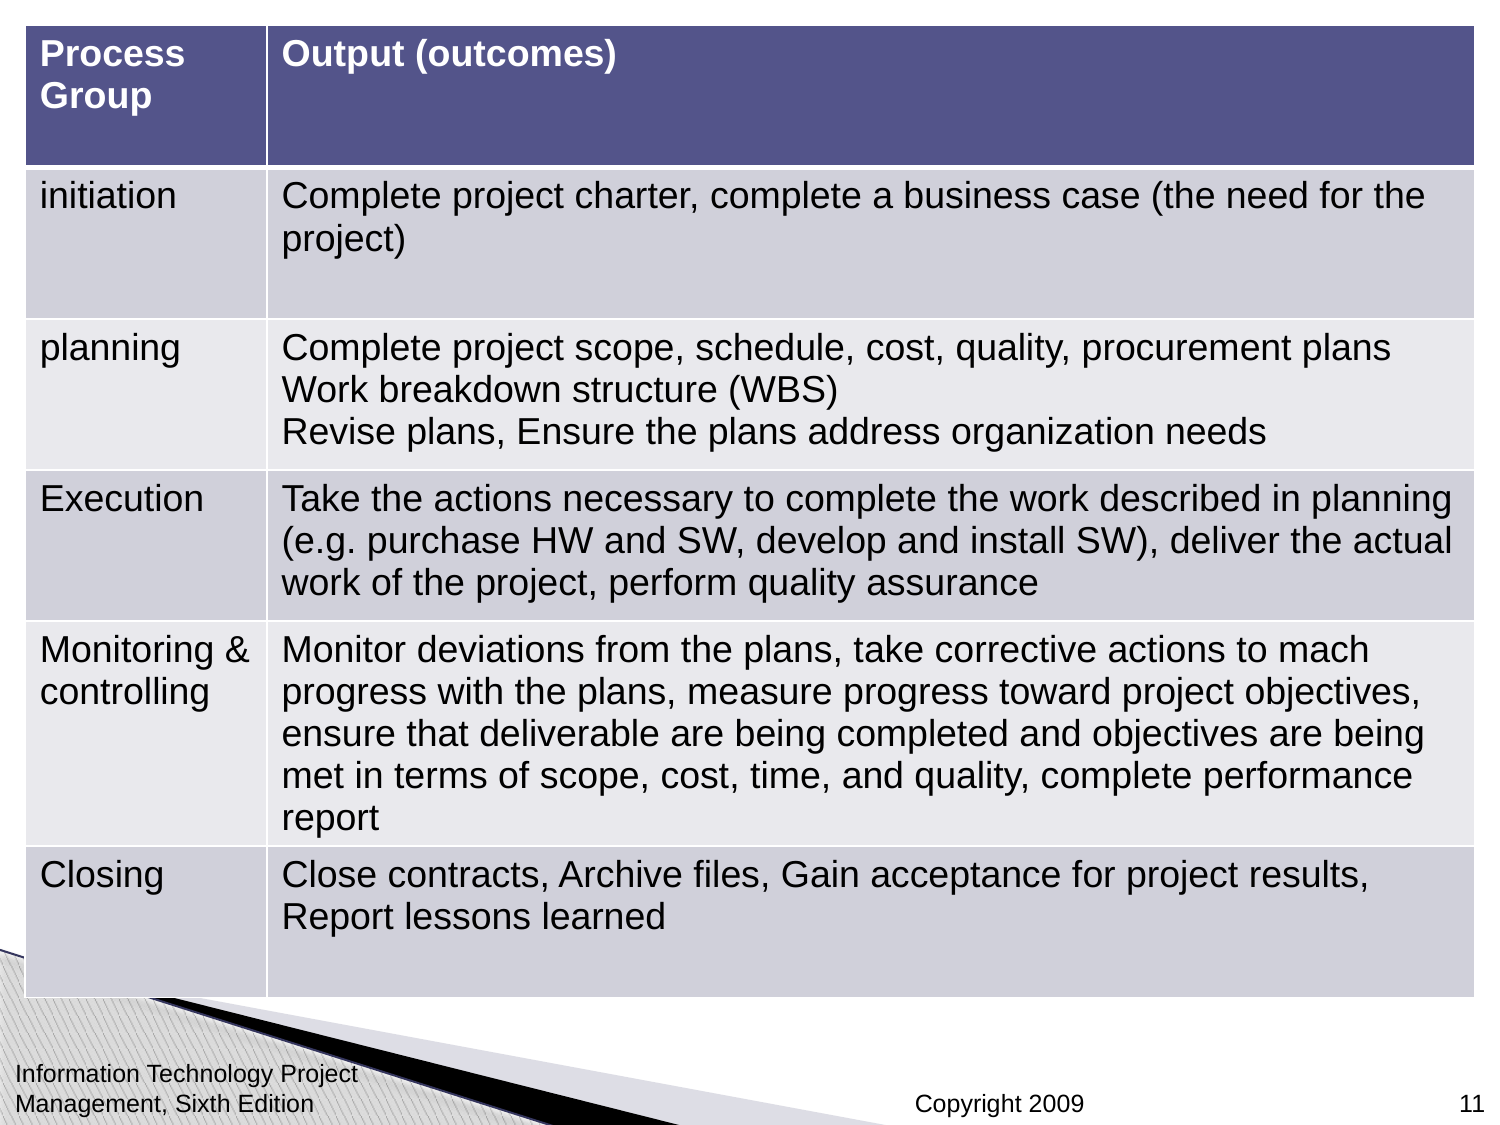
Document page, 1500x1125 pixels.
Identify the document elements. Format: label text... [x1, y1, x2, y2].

slide_number 11 [1408, 1065, 1500, 1125]
table_cell Close contracts, Archive files, Gain acceptance for project results, Report lessons learned [268, 847, 1474, 997]
table_cell Complete project scope, schedule, cost, quality, procurement plans Work breakdown structure (WBS) Revise plans, Ensure the plans address organization needs [268, 320, 1474, 469]
table_cell Closing [26, 847, 266, 997]
table_cell Monitoring & controlling [26, 622, 266, 845]
table_header Process Group [26, 26, 266, 165]
table_cell initiation [26, 170, 266, 318]
table_header Output (outcomes) [268, 26, 1474, 165]
table_cell Take the actions necessary to complete the work described in planning (e.g. purchase HW and SW, develop and install SW), deliver the actual work of the project, perform quality assurance [268, 471, 1474, 620]
footer Information Technology Project Management, Sixth Edition [0, 1065, 388, 1125]
table_cell Complete project charter, complete a business case (the need for the project) [268, 170, 1474, 318]
table_cell Execution [26, 471, 266, 620]
table_cell Monitor deviations from the plans, take corrective actions to mach progress with the plans, measure progress toward project objectives, ensure that deliverable are being completed and objectives are being met in terms of scope, cost, time, and quality, complete performance report [268, 622, 1474, 845]
table_cell planning [26, 320, 266, 469]
